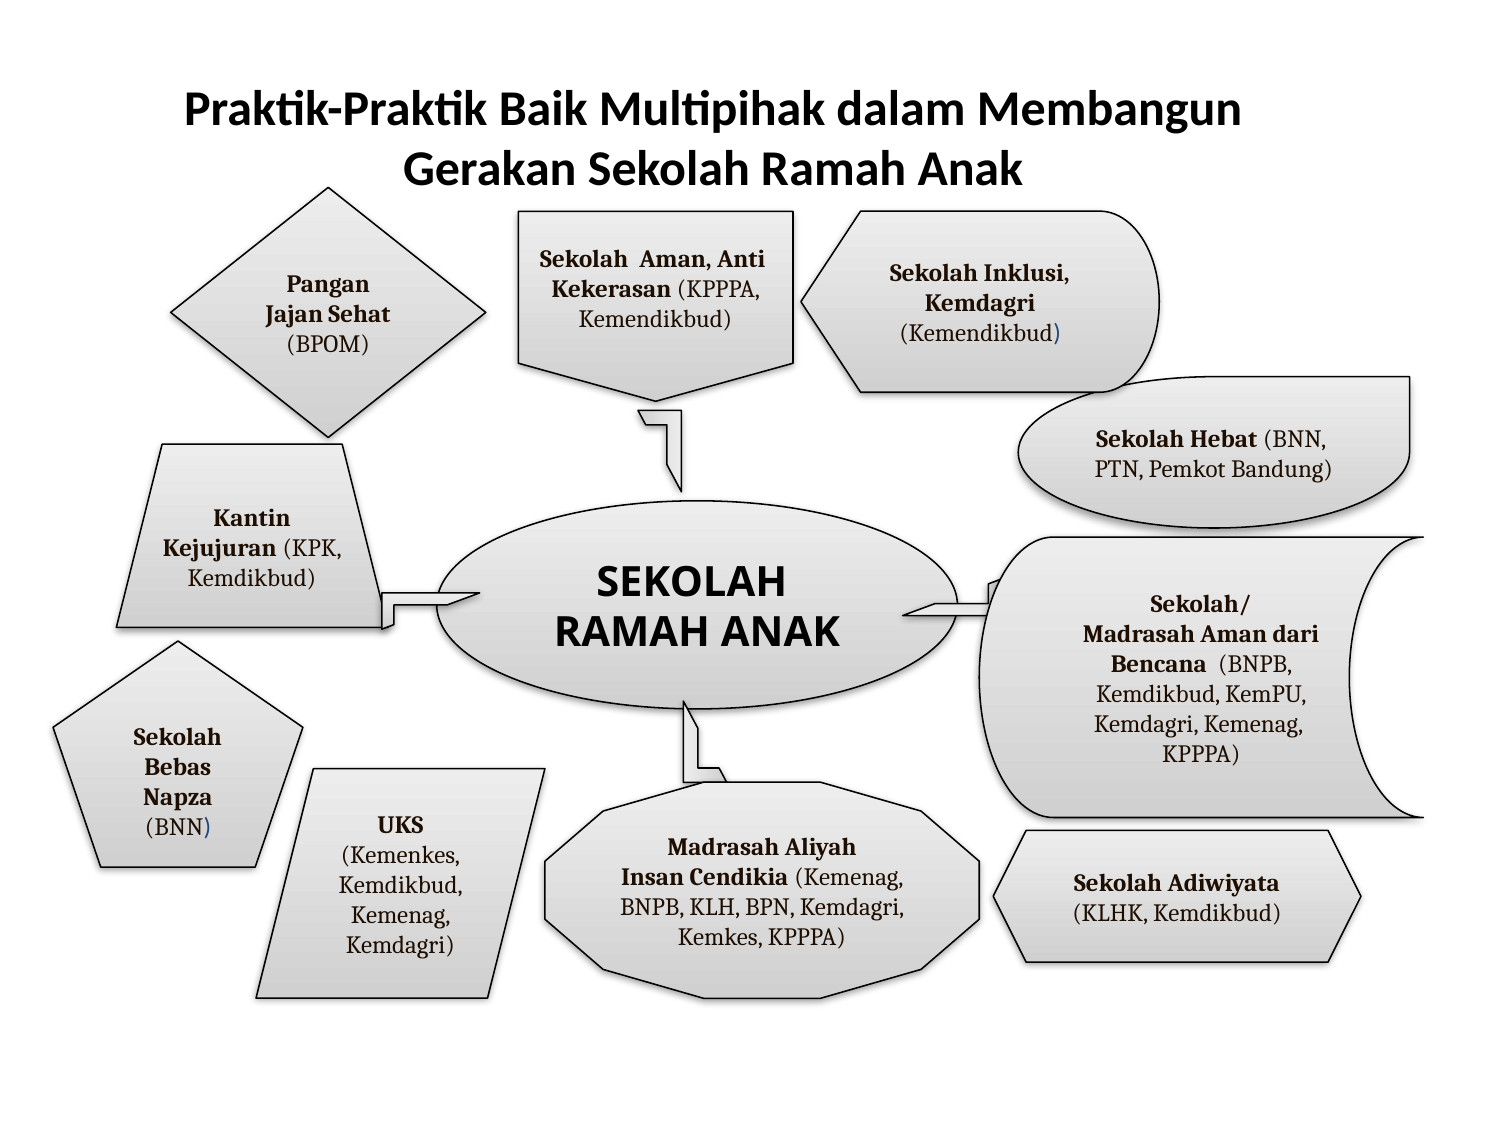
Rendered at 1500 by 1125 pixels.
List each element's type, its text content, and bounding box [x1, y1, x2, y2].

text_box Praktik-Praktik Baik Multipihak dalam Membangun Gerakan Sekolah Ramah Anak [14, 37, 1424, 203]
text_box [52, 187, 1424, 999]
